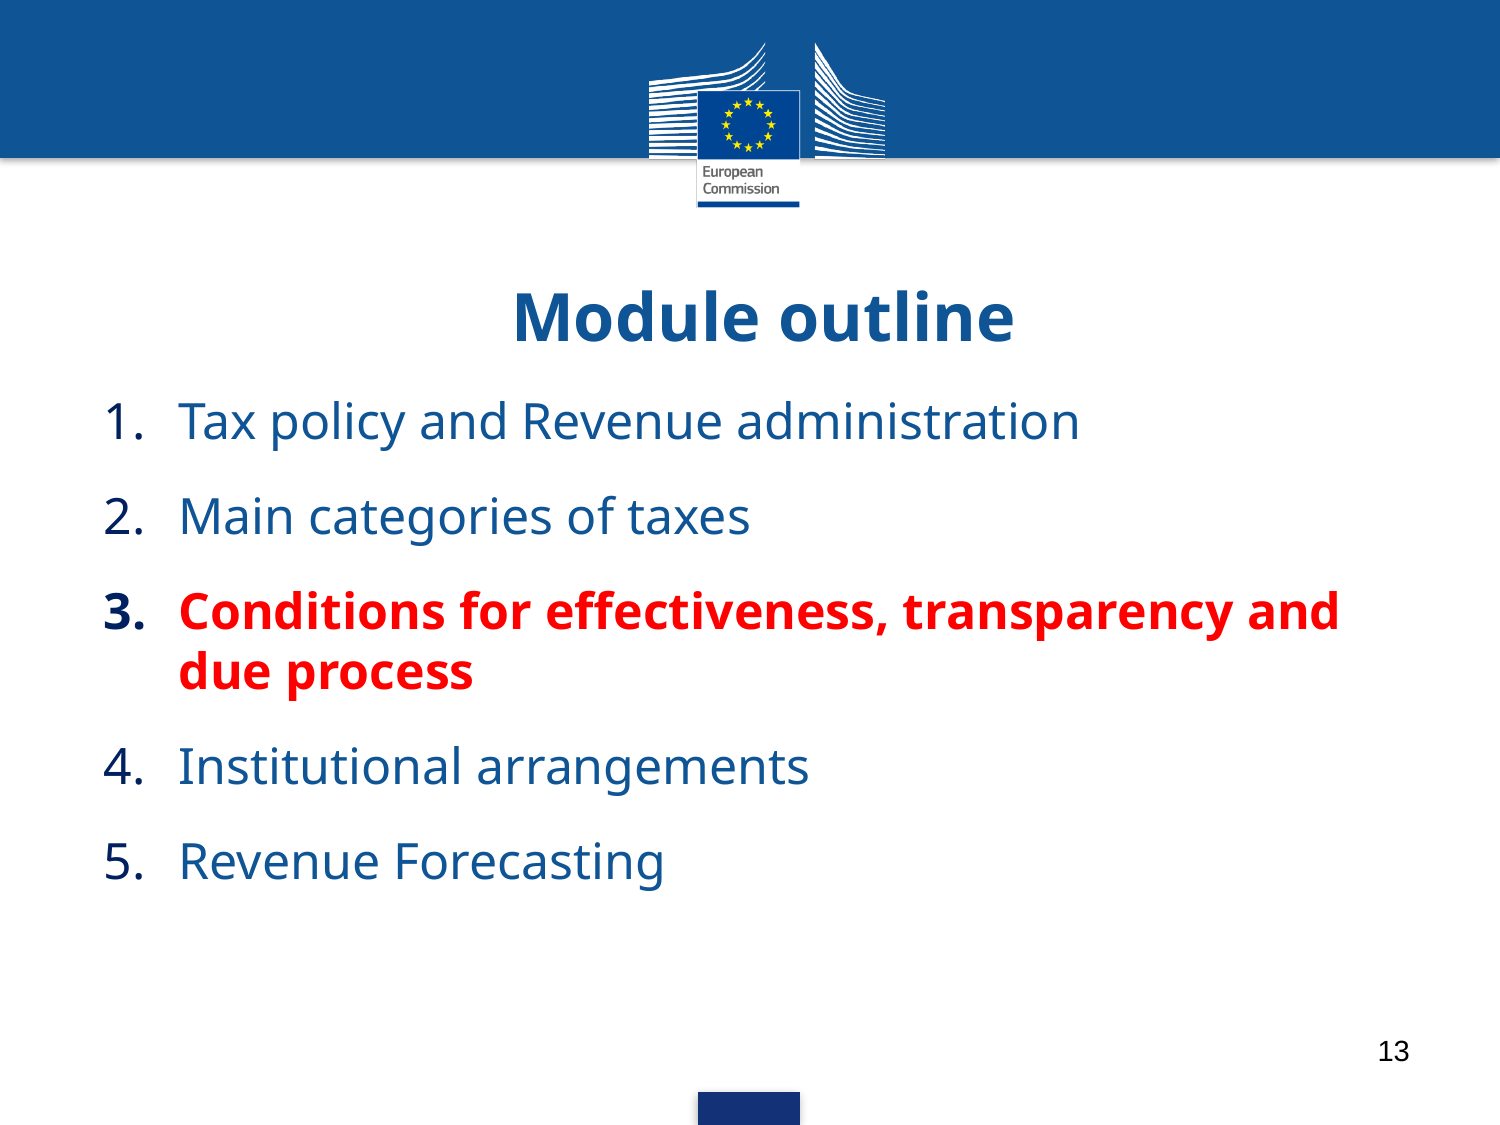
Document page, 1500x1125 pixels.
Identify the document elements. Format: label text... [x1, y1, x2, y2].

slide_number 13 [1074, 1024, 1426, 1103]
picture [649, 42, 885, 208]
list Module outline Tax policy and Revenue administration Main categories of taxes Conditions for effectiveness, transparency and due process Institutional arrangements Revenue Forecasting [88, 266, 1439, 929]
